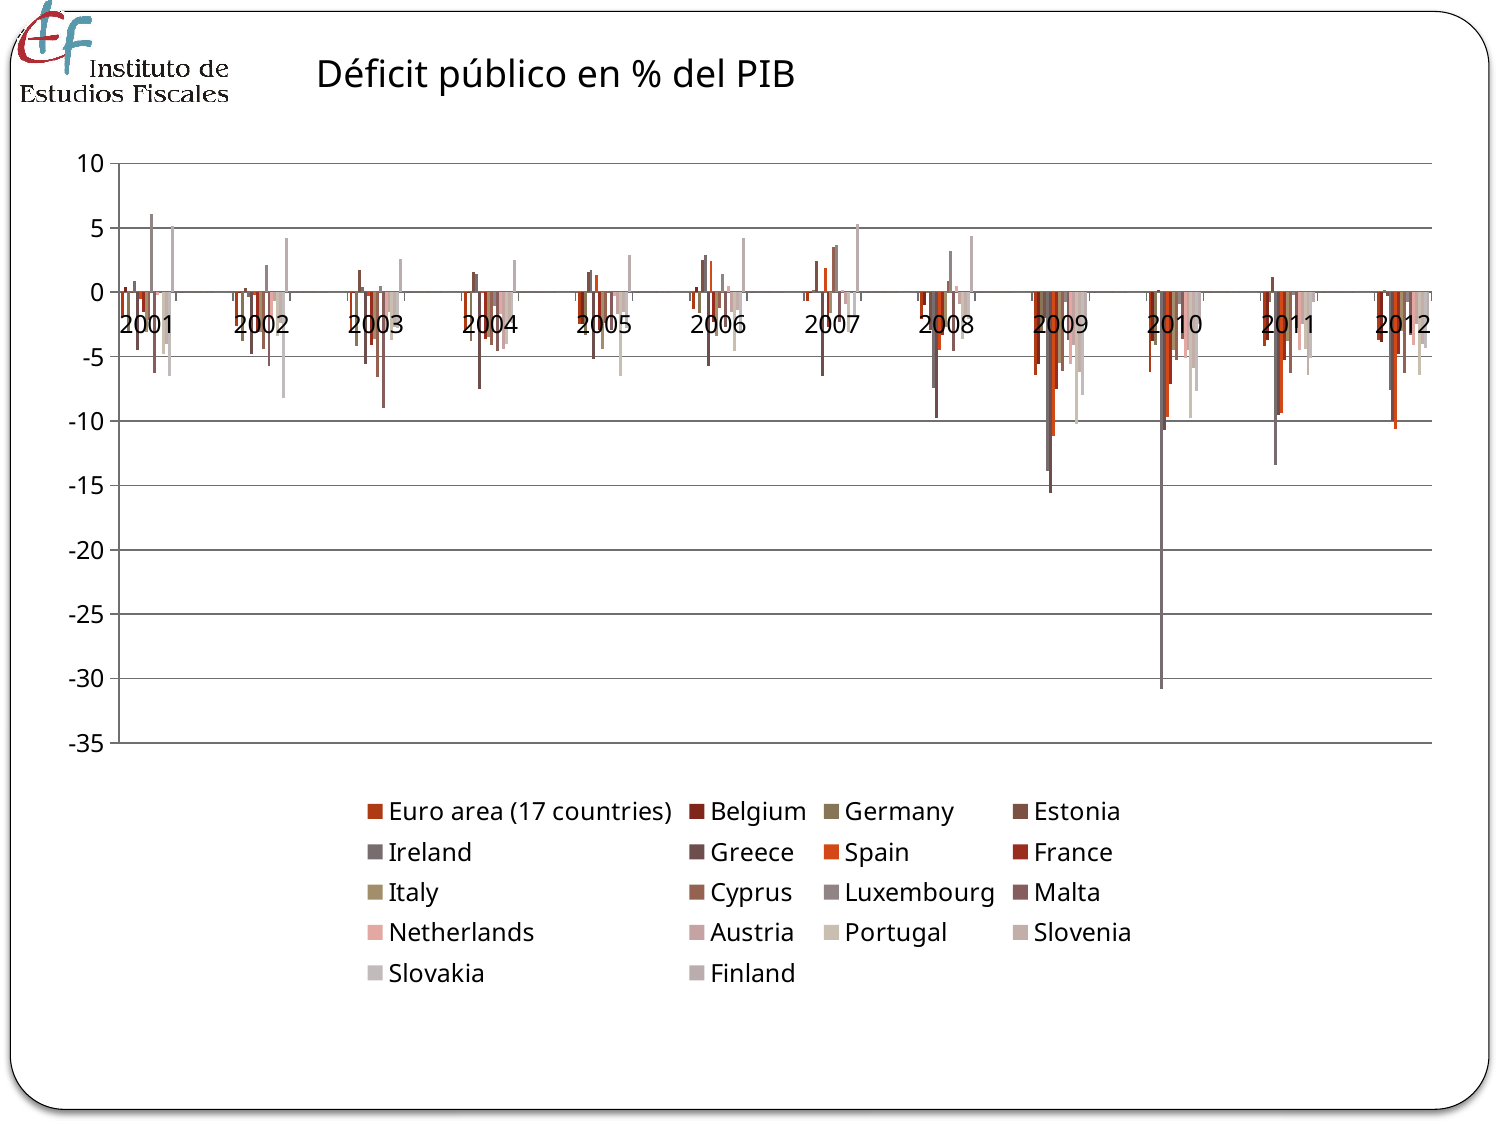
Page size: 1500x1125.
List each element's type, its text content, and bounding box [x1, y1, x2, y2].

chart [39, 128, 1461, 997]
picture [17, 0, 228, 102]
text_box Déficit público en % del PIB [301, 42, 1353, 103]
